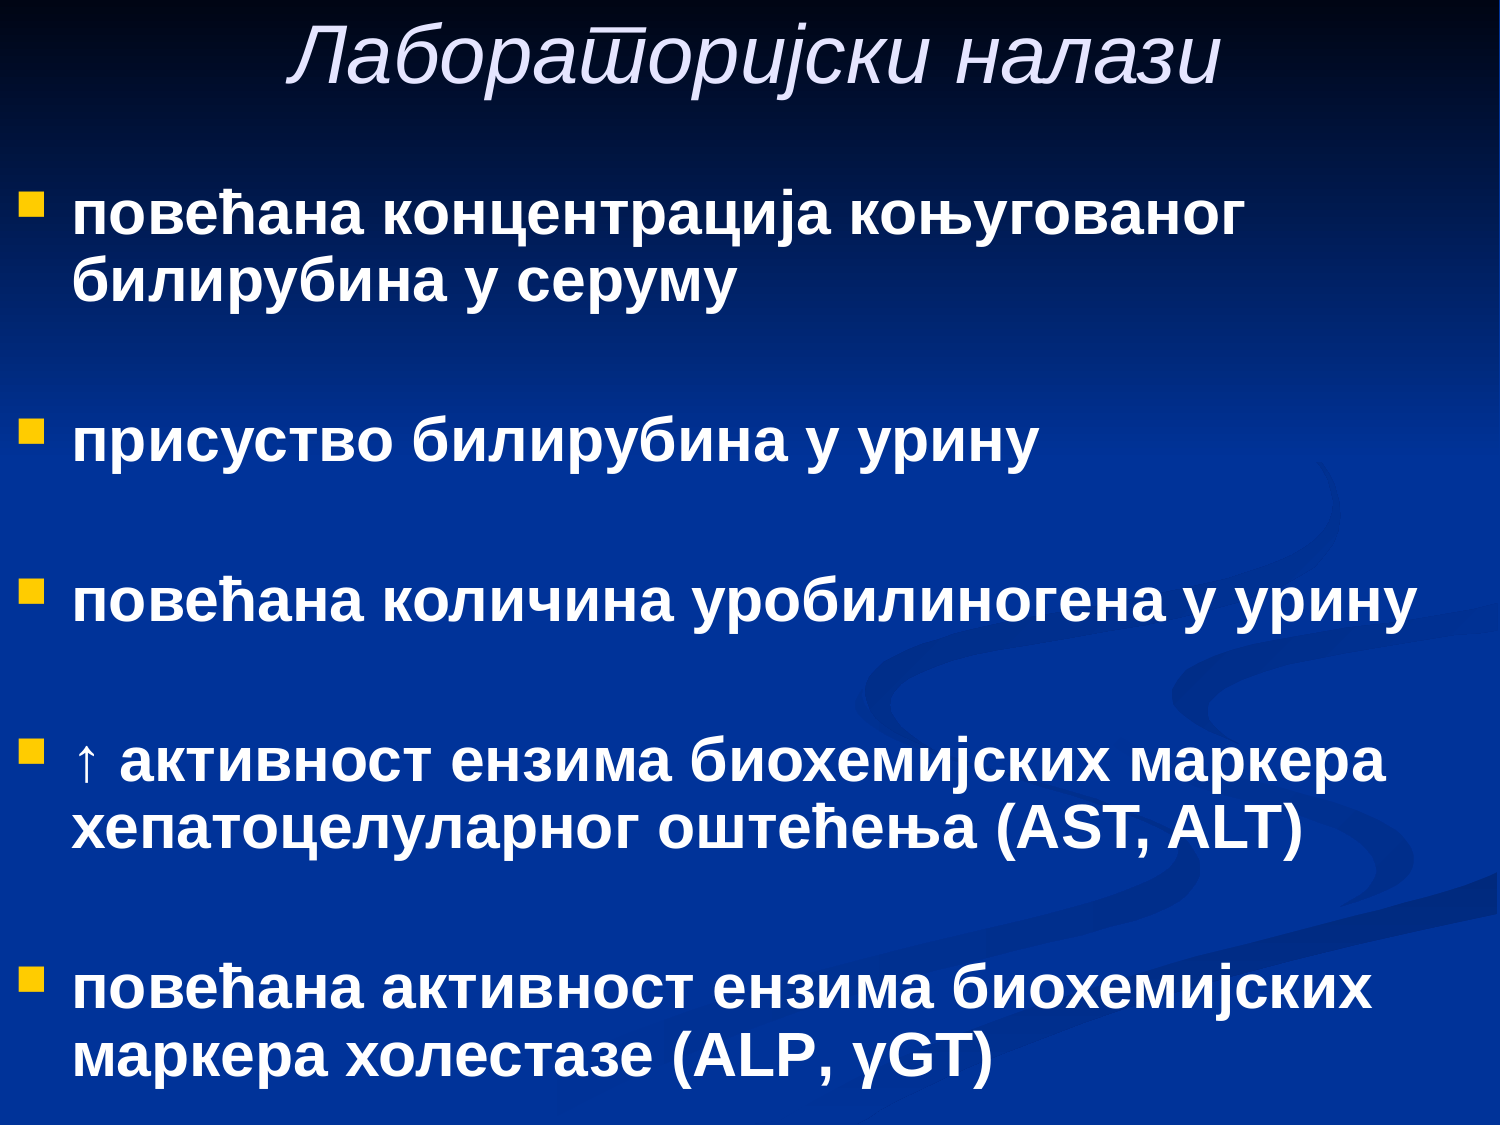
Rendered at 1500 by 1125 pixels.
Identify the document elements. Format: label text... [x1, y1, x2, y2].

list повећана концентрација коњугованог билирубина у серуму присуство билирубина у урину повећана количина уробилиногена у урину ↑ активност ензима биохемијских маркера хепатоцелуларног оштећења (AST, ALT) повећана активност ензима биохемијских маркера холестазе (ALP, γGT) [0, 172, 1500, 1125]
title Лабораторијски налази [100, 0, 1413, 172]
